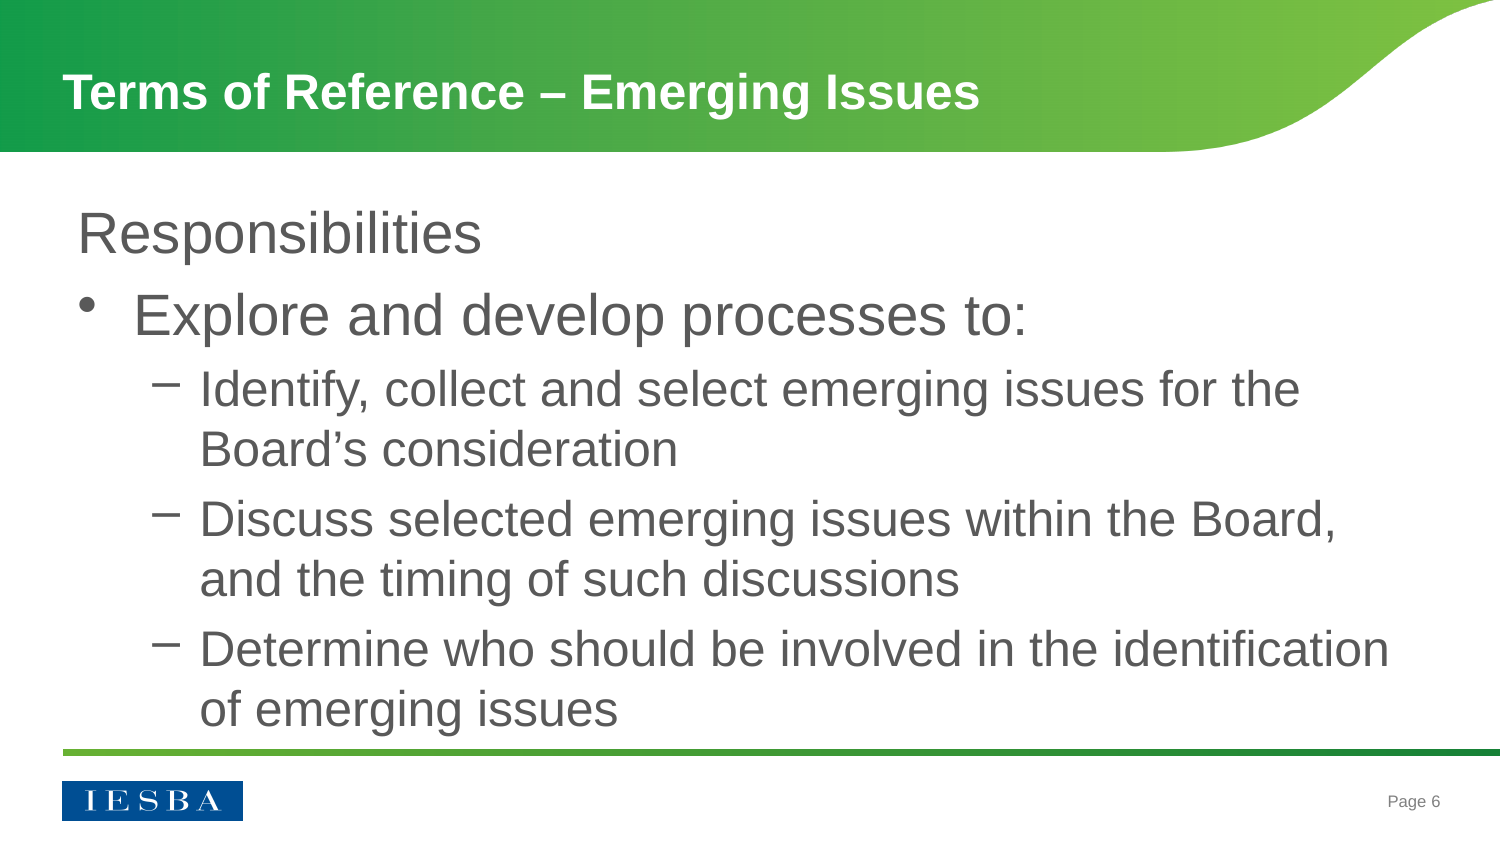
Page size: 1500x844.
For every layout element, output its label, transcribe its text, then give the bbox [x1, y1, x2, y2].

list Responsibilities Explore and develop processes to: Identify, collect and select emerging issues for the Board’s consideration Discuss selected emerging issues within the Board, and the timing of such discussions Determine who should be involved in the identification of emerging issues [62, 187, 1450, 747]
picture [0, 0, 1497, 152]
picture [62, 781, 243, 821]
title Terms of Reference – Emerging Issues [62, 56, 1300, 122]
